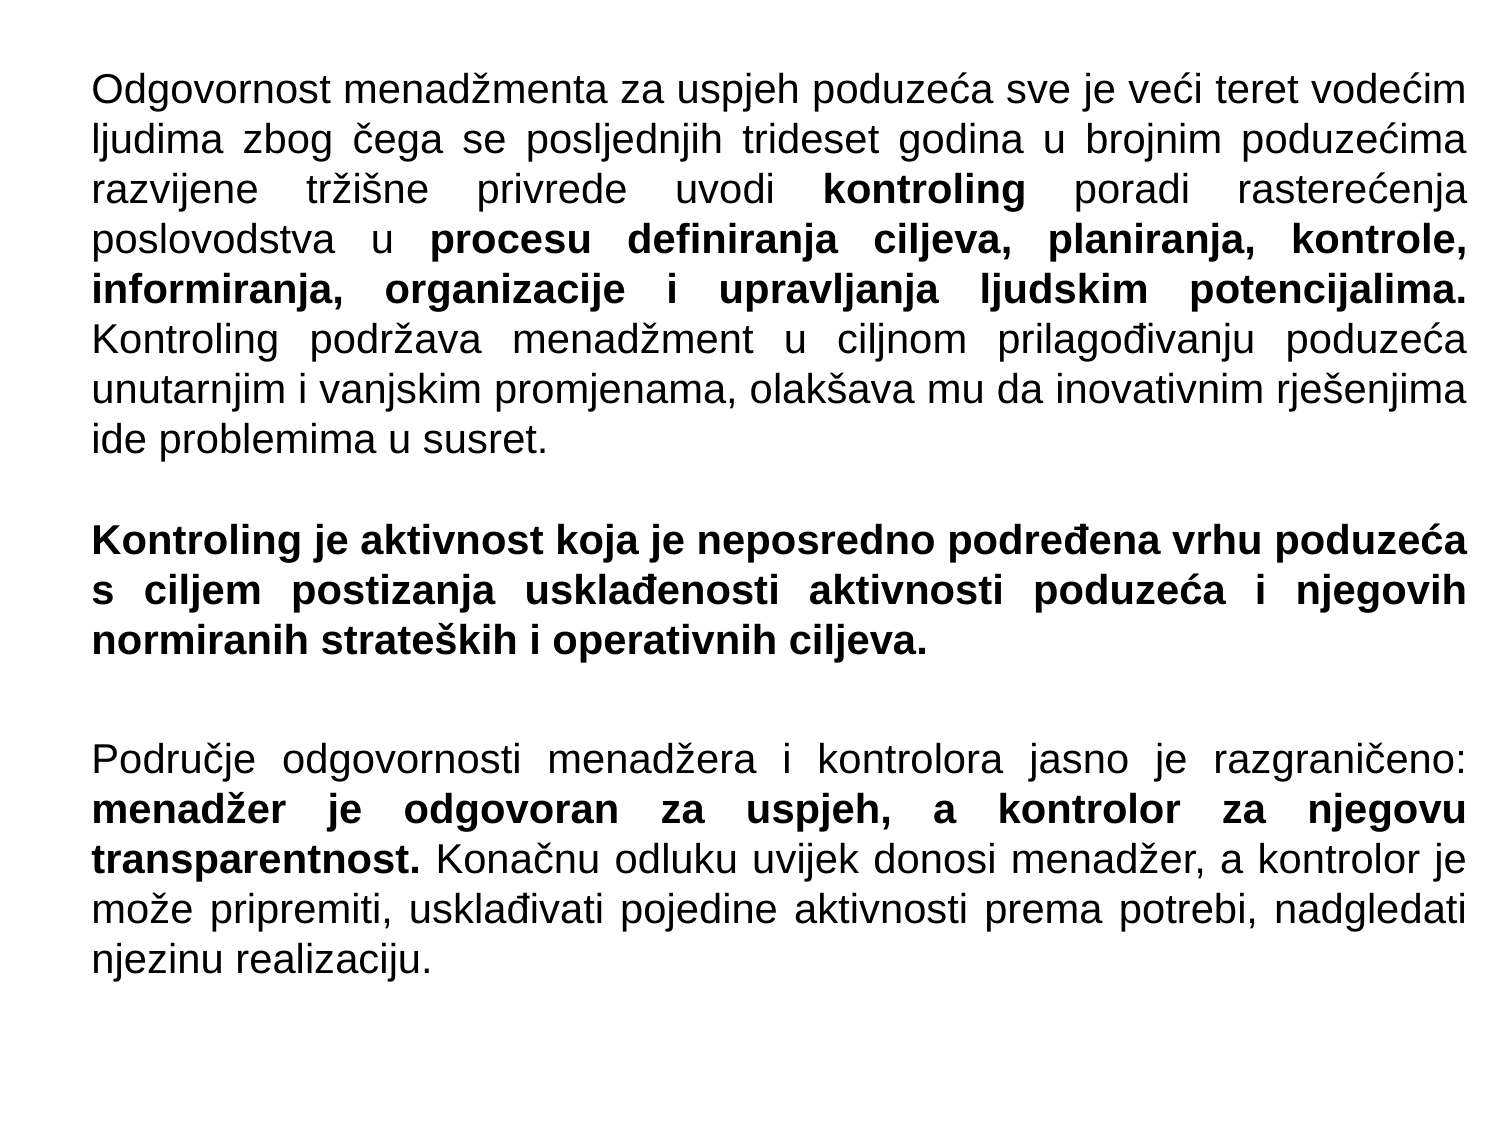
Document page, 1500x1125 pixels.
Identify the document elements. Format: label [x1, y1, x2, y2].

text_box [76, 54, 1483, 990]
